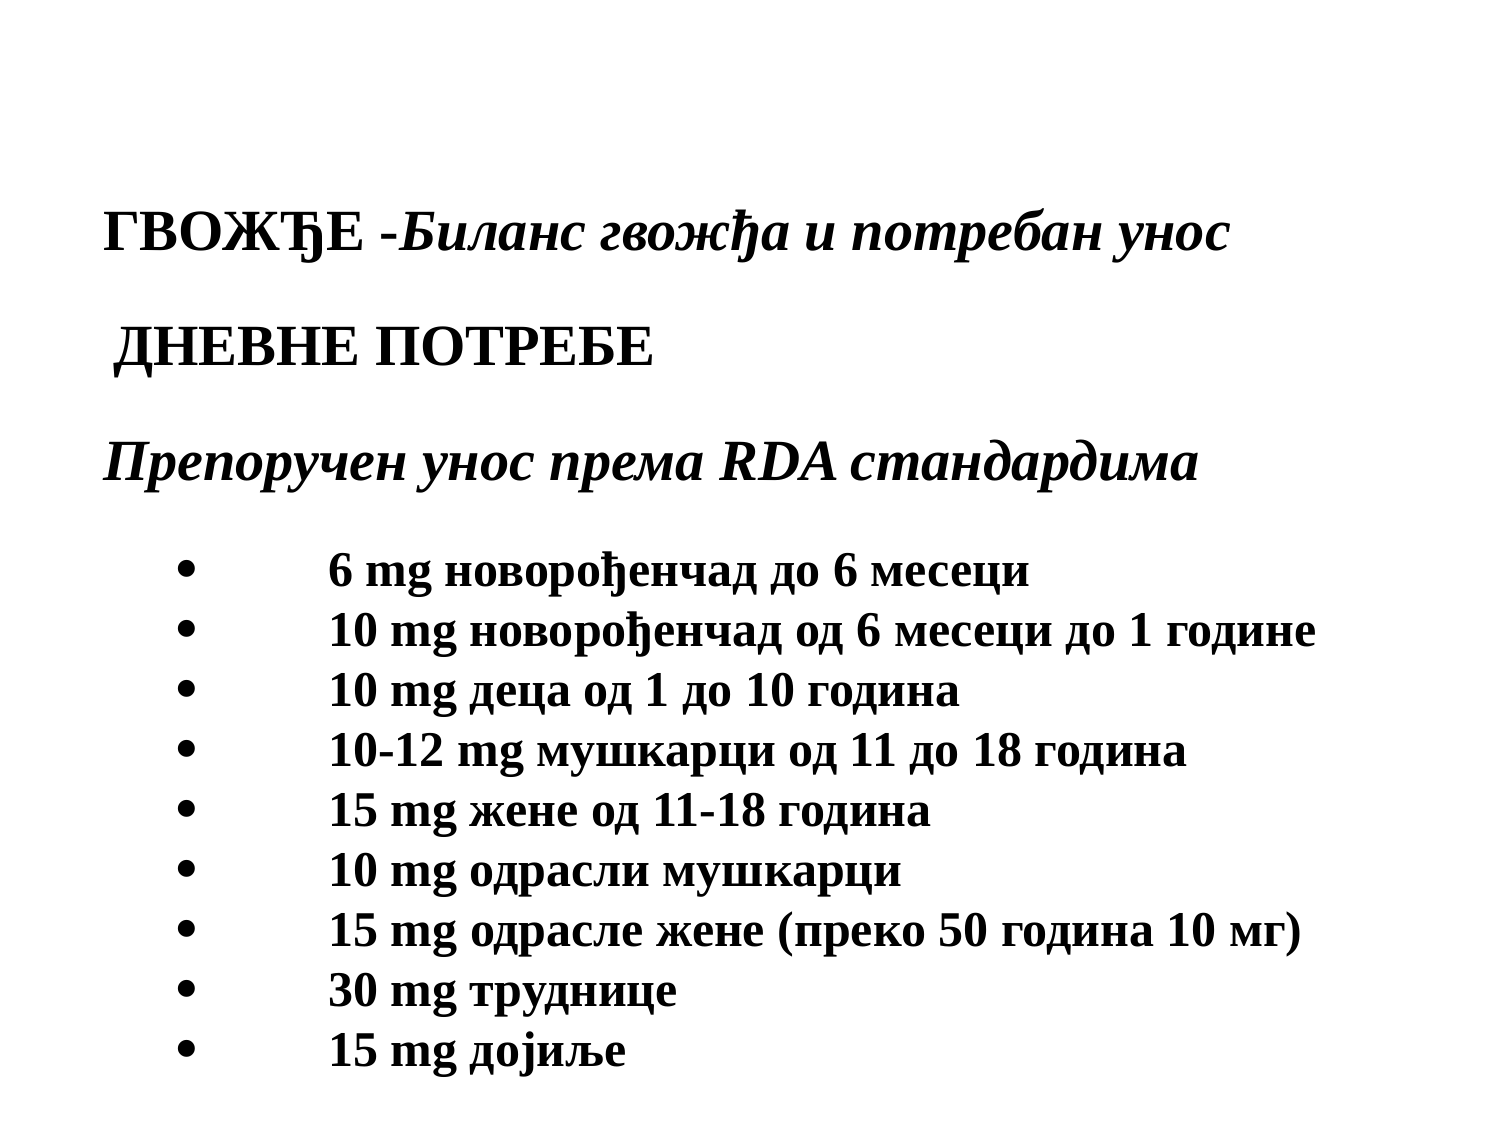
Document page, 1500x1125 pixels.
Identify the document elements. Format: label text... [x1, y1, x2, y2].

text_box ГВОЖЂЕ -Биланс гвожђа и потребан унос ДНЕВНЕ ПОТРЕБЕ Препоручен унос према RDA стандардима · 6 mg новорођенчад до 6 месеци · 10 mg новорођенчад од 6 месеци до 1 године · 10 mg деца од 1 до 10 година · 10-12 mg мушкарци од 11 до 18 година · 15 mg жене од 11-18 година · 10 mg одрасли мушкарци · 15 mg одрасле жене (преко 50 година 10 мг) · 30 mg труднице · 15 mg дојиље [88, 184, 1439, 1085]
